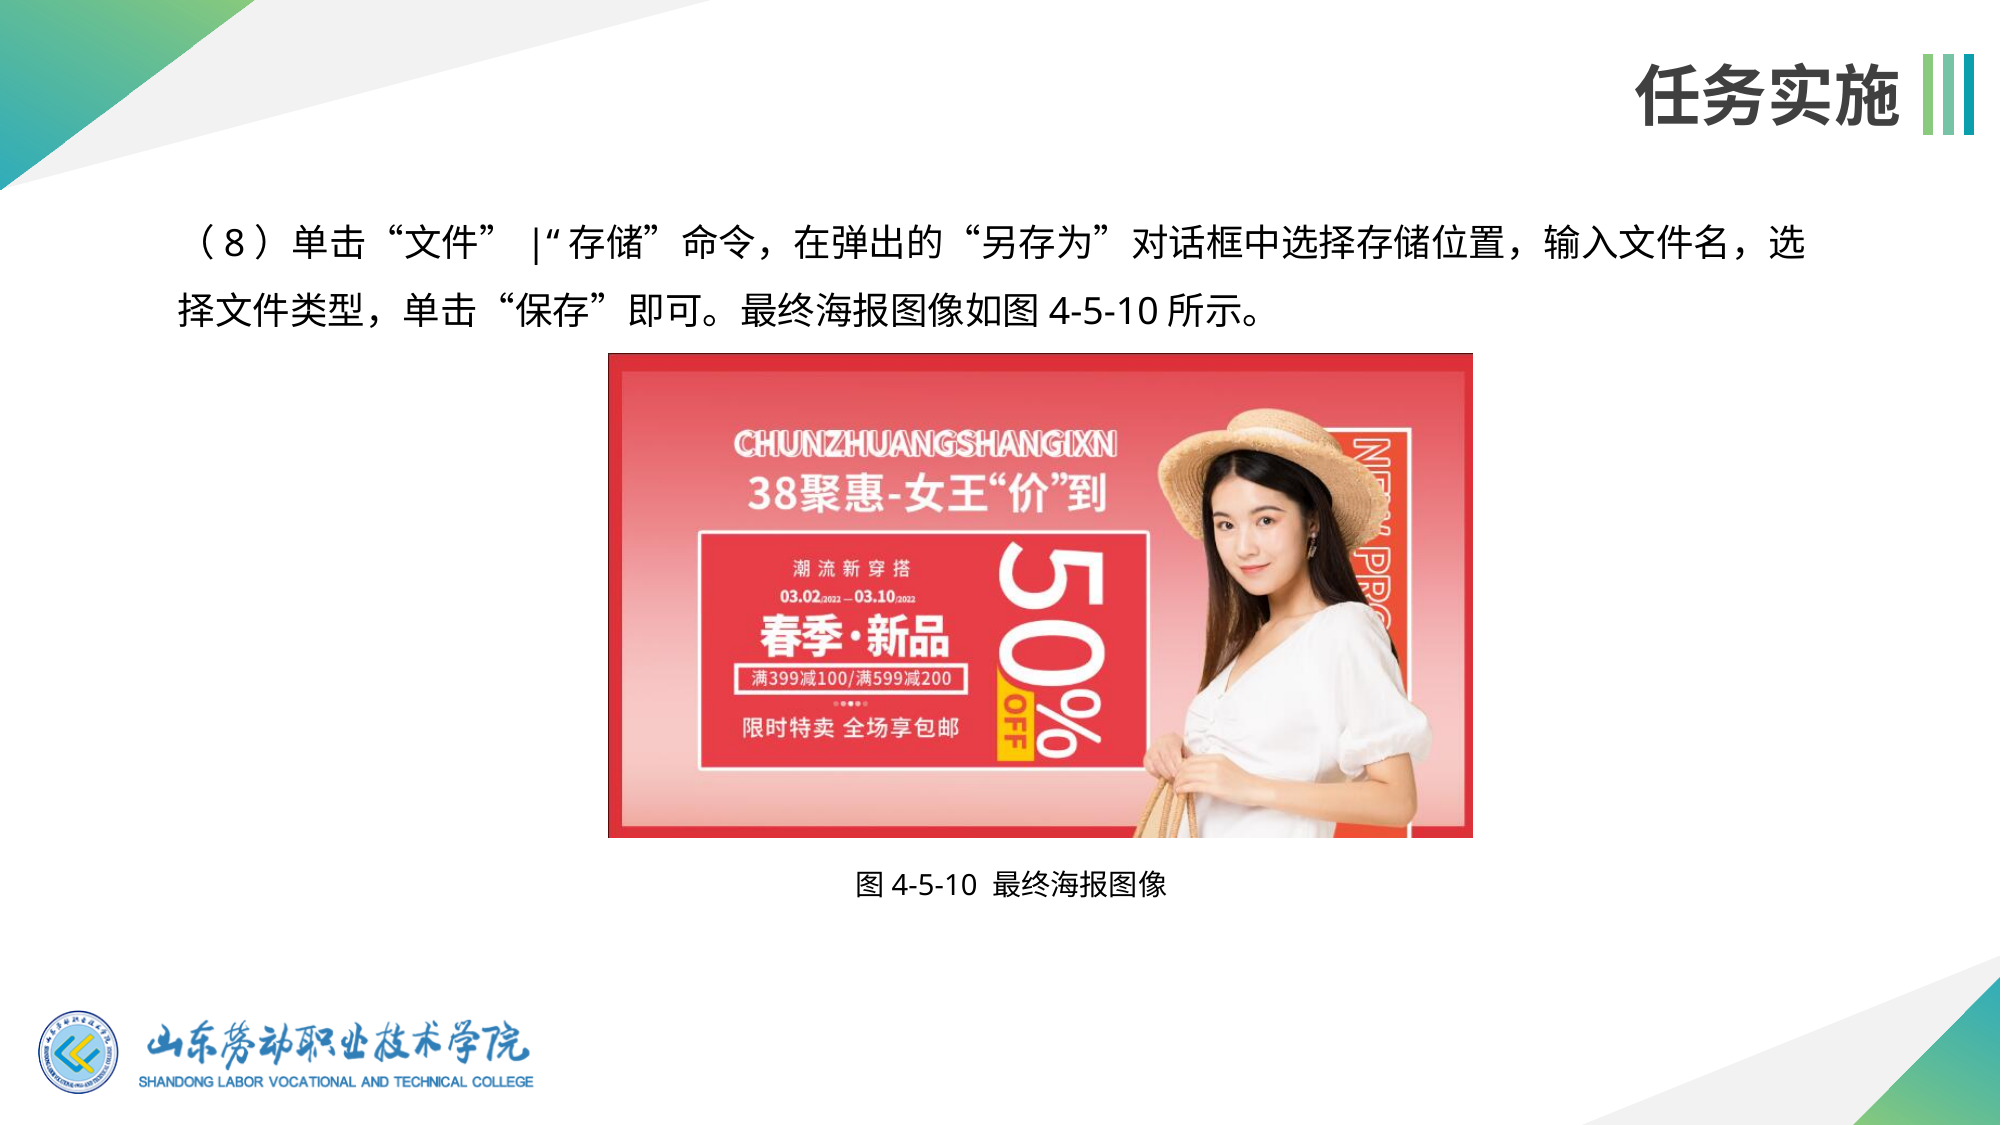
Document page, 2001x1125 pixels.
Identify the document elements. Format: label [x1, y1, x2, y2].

picture [38, 1010, 550, 1094]
picture [608, 354, 1473, 839]
text_box [1928, 54, 1969, 136]
text_box [0, 0, 2000, 1125]
